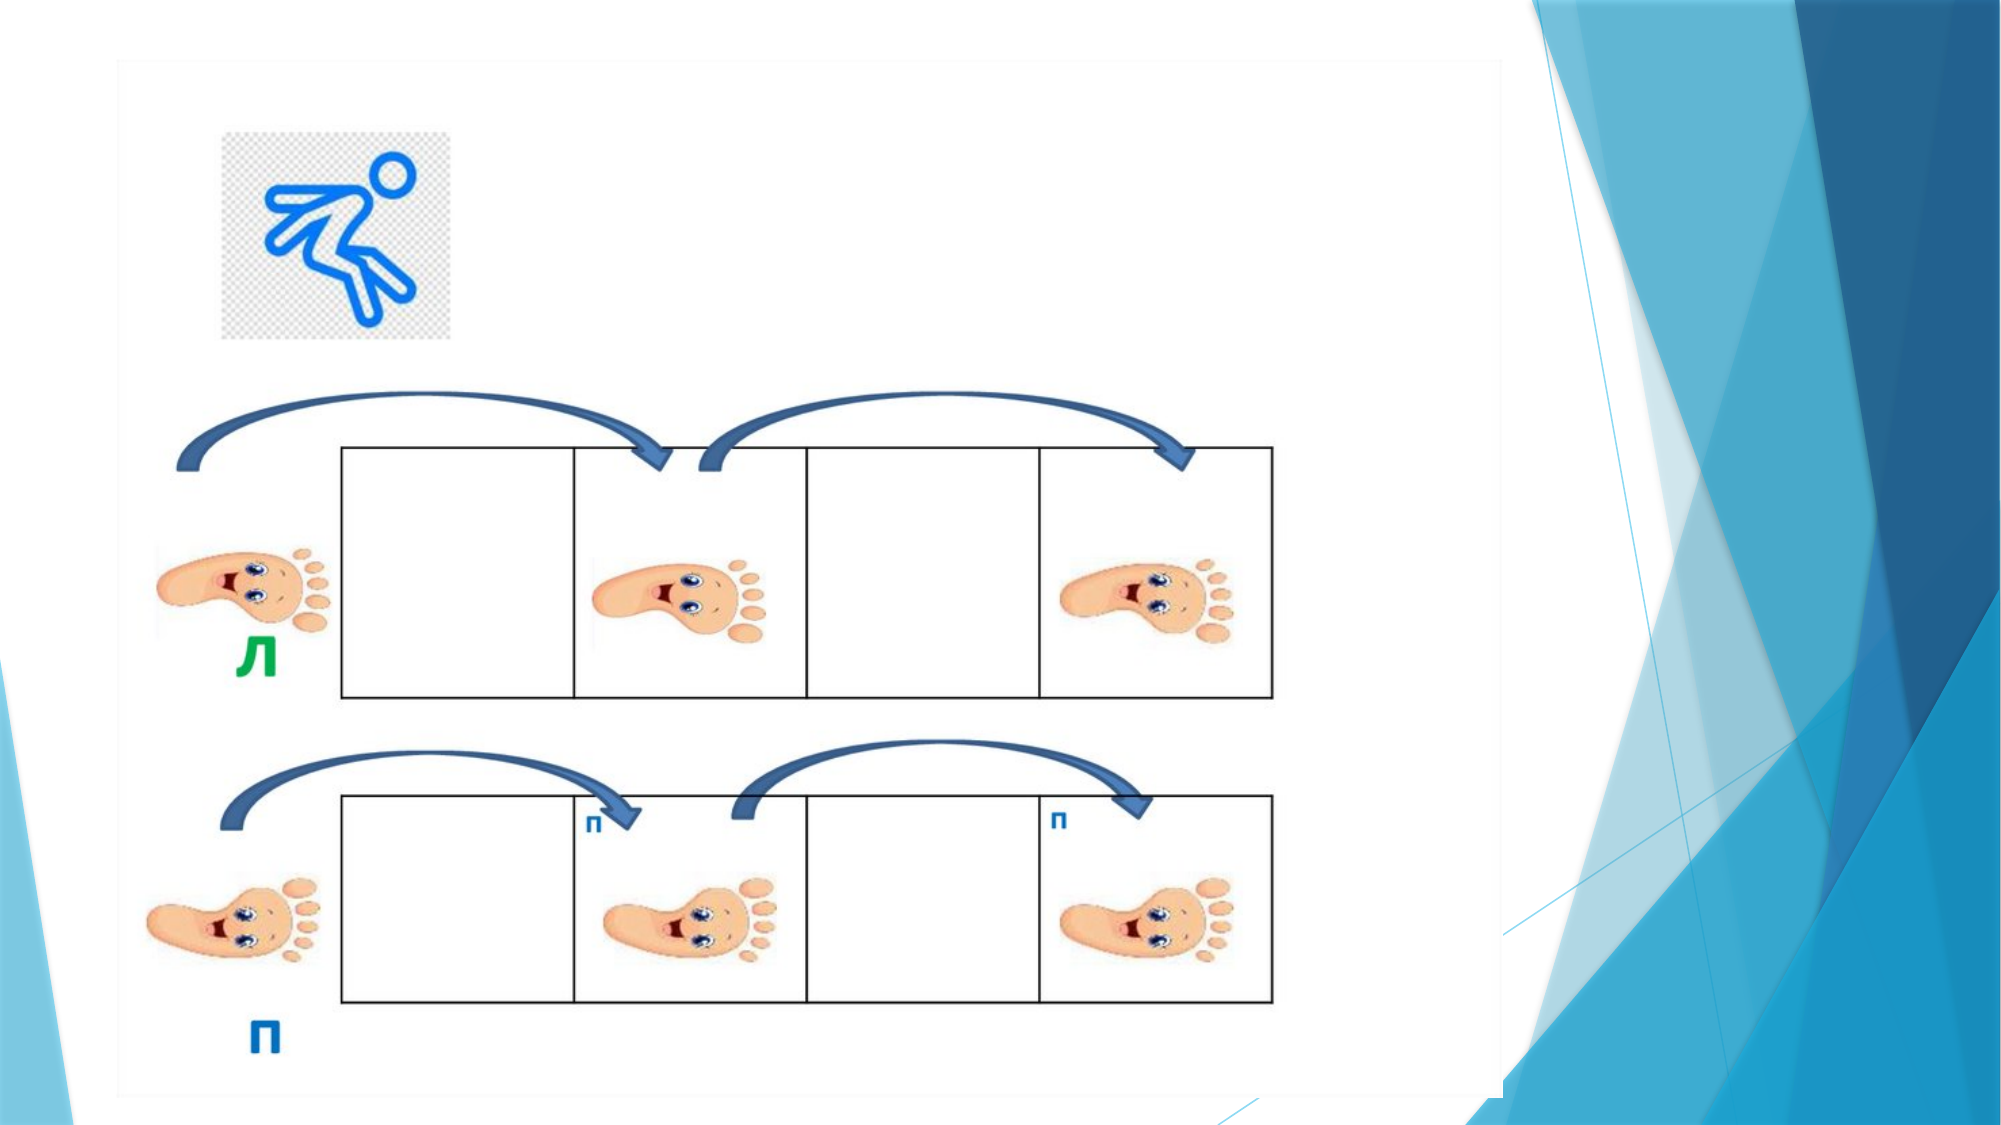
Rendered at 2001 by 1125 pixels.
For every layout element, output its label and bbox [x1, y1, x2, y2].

picture [115, 59, 1503, 1099]
